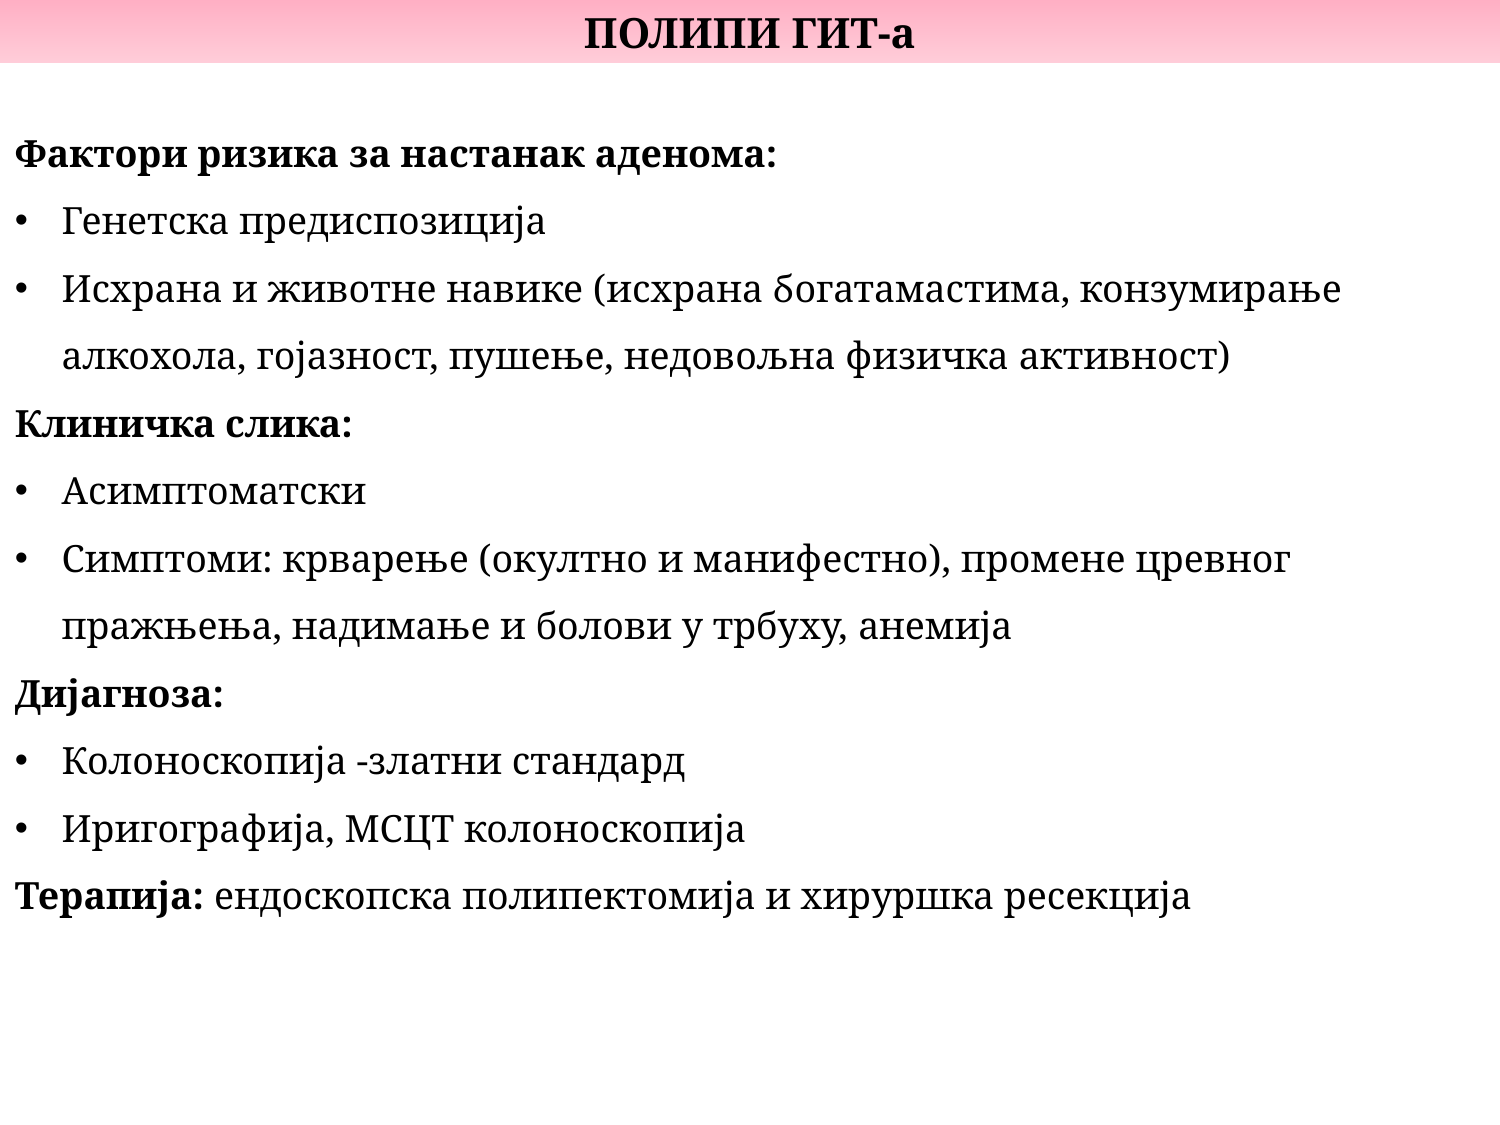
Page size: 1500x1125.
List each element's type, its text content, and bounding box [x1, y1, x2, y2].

text_box ПОЛИПИ ГИТ-а [0, 0, 1500, 63]
text_box Фактори ризика за настанак аденома: Генетска предиспозиција Исхрана и животне навике (исхрана богатамастима, конзумирање алкохола, гојазност, пушење, недовољна физичка активност) Клиничка слика: Асимптоматски Симптоми: крварење (окултно и манифестно), промене цревног пражњења, надимање и болови у трбуху, анемија Дијагноза: Колоноскопија -златни стандард Иригографија, МСЦТ колоноскопија Терапија: ендоскопска полипектомија и хируршка ресекција [0, 99, 1400, 925]
